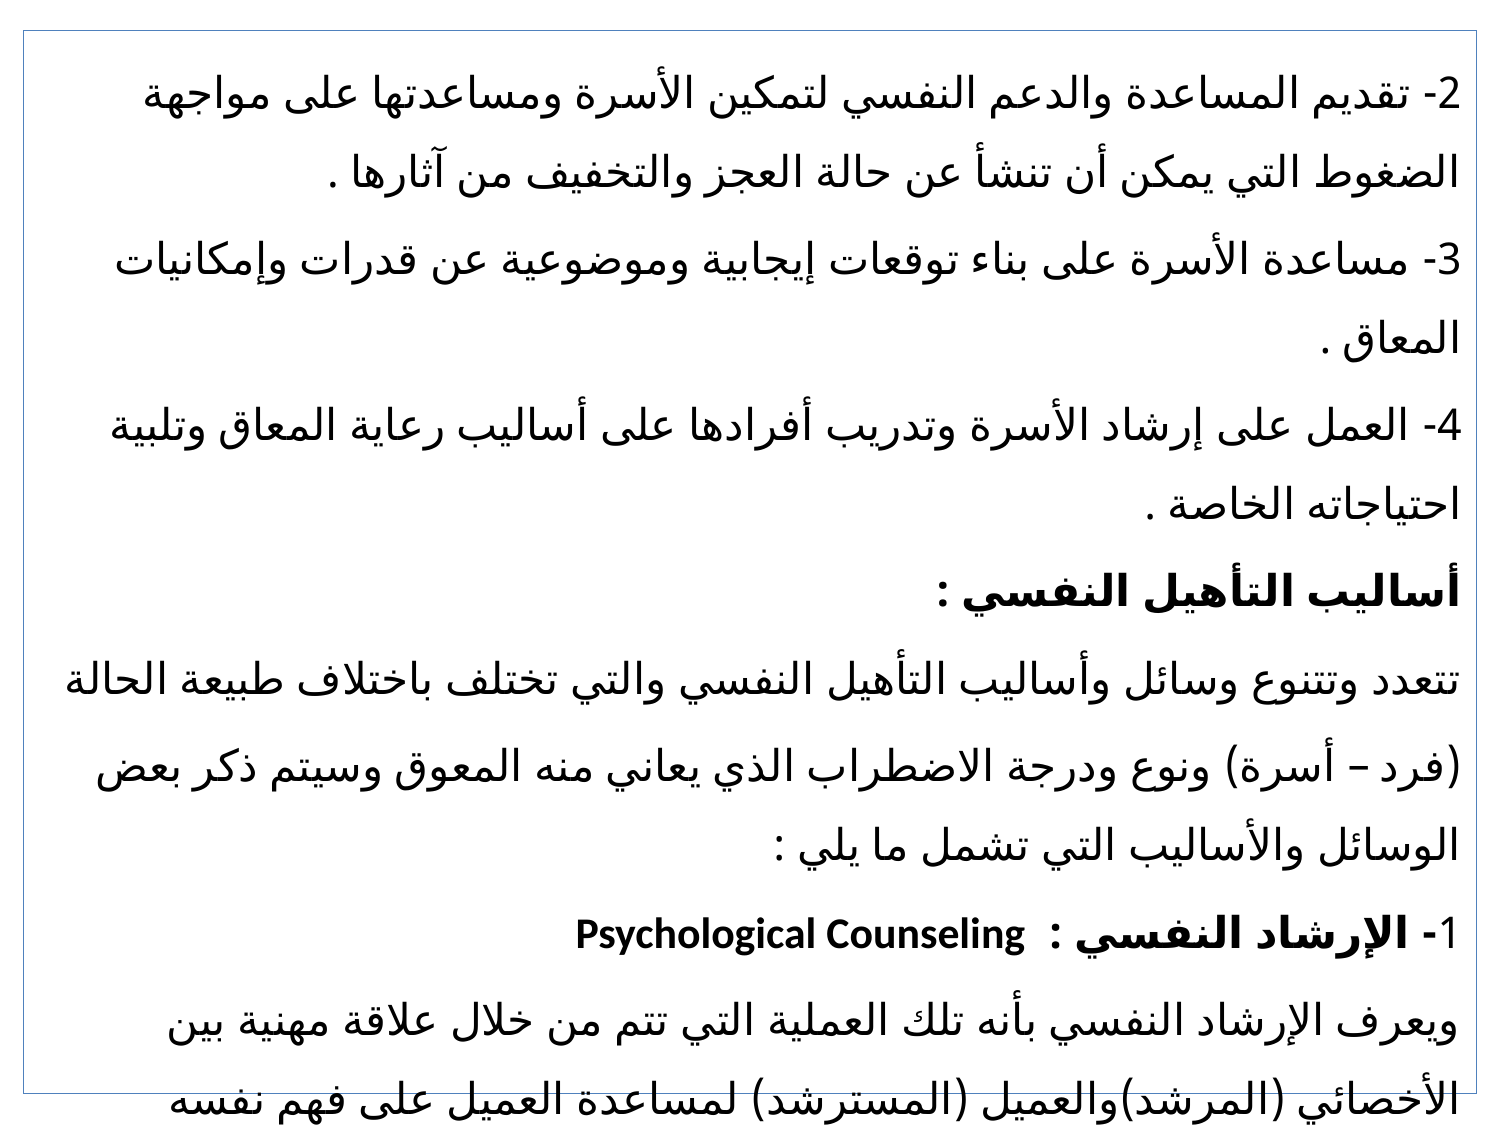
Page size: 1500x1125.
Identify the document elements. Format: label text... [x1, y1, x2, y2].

list 2- تقديم المساعدة والدعم النفسي لتمكين الأسرة ومساعدتها على مواجهة الضغوط التي يمكن أن تنشأ عن حالة العجز والتخفيف من آثارها . 3- مساعدة الأسرة على بناء توقعات إيجابية وموضوعية عن قدرات وإمكانيات المعاق . 4- العمل على إرشاد الأسرة وتدريب أفرادها على أساليب رعاية المعاق وتلبية احتياجاته الخاصة . أساليب التأهيل النفسي : تتعدد وتتنوع وسائل وأساليب التأهيل النفسي والتي تختلف باختلاف طبيعة الحالة (فرد – أسرة) ونوع ودرجة الاضطراب الذي يعاني منه المعوق وسيتم ذكر بعض الوسائل والأساليب التي تشمل ما يلي : 1- الإرشاد النفسي : Psychological Counseling ويعرف الإرشاد النفسي بأنه تلك العملية التي تتم من خلال علاقة مهنية بين الأخصائي (المرشد)والعميل (المسترشد) لمساعدة العميل على فهم نفسه والاستفادة مما لديه من قدرات وإمكانات في التغلب على المشكلات التي تواجهه وتحقيق أعلى درجة ممكنة من الاندماج في الحياة بإيجابية . [23, 30, 1477, 1094]
